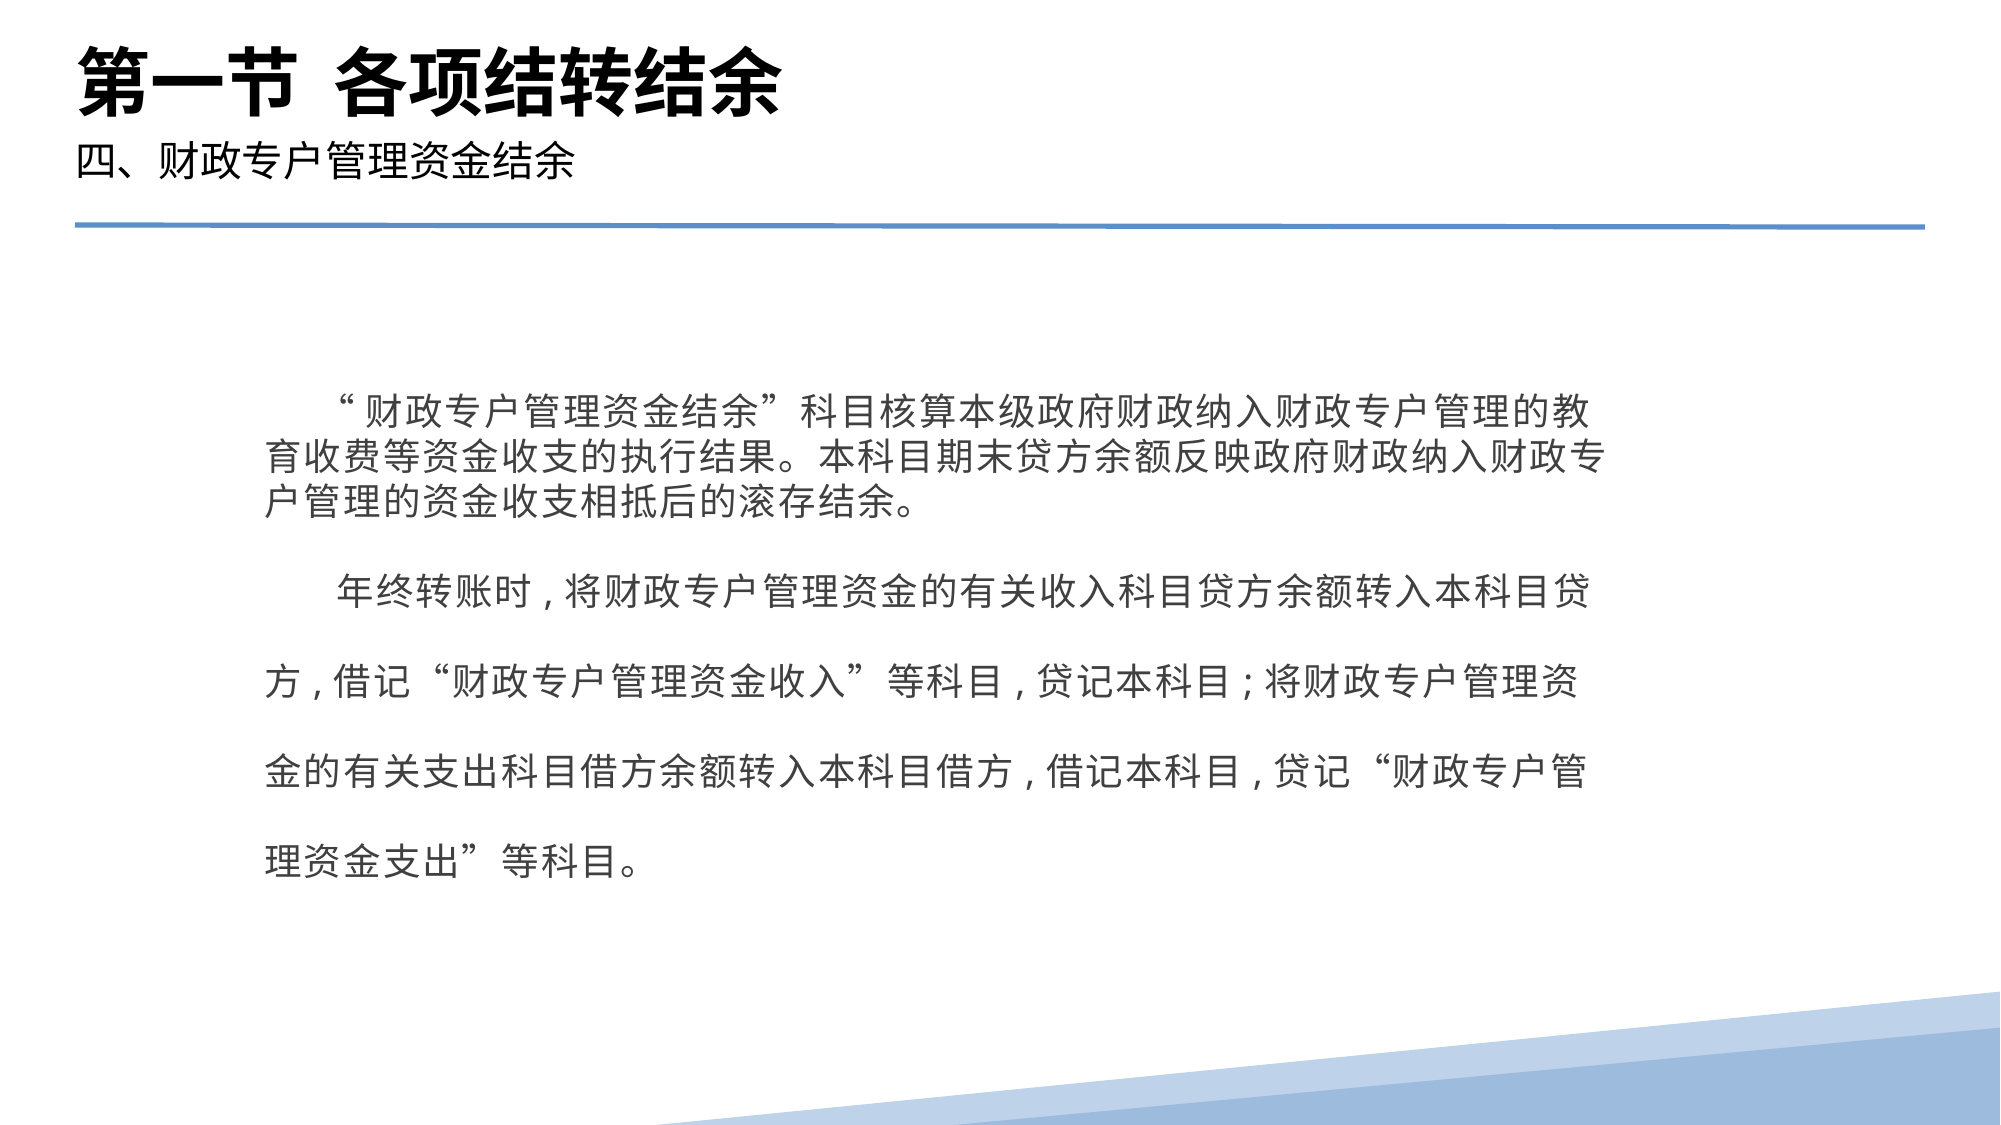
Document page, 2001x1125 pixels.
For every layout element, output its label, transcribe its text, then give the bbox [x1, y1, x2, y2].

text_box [656, 991, 2000, 1125]
text_box 四、财政专户管理资金结余 [75, 124, 1925, 200]
text_box “财政专户管理资金结余”科目核算本级政府财政纳入财政专户管理的教育收费等资金收支的执行结果。本科目期末贷方余额反映政府财政纳入财政专户管理的资金收支相抵后的滚存结余。 年终转账时,将财政专户管理资金的有关收入科目贷方余额转入本科目贷方,借记“财政专户管理资金收入”等科目,贷记本科目;将财政专户管理资金的有关支出科目借方余额转入本科目借方,借记本科目,贷记“财政专户管理资金支出”等科目。 [253, 272, 1627, 999]
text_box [74, 224, 1925, 228]
text_box 第一节 各项结转结余 [75, 24, 1925, 124]
